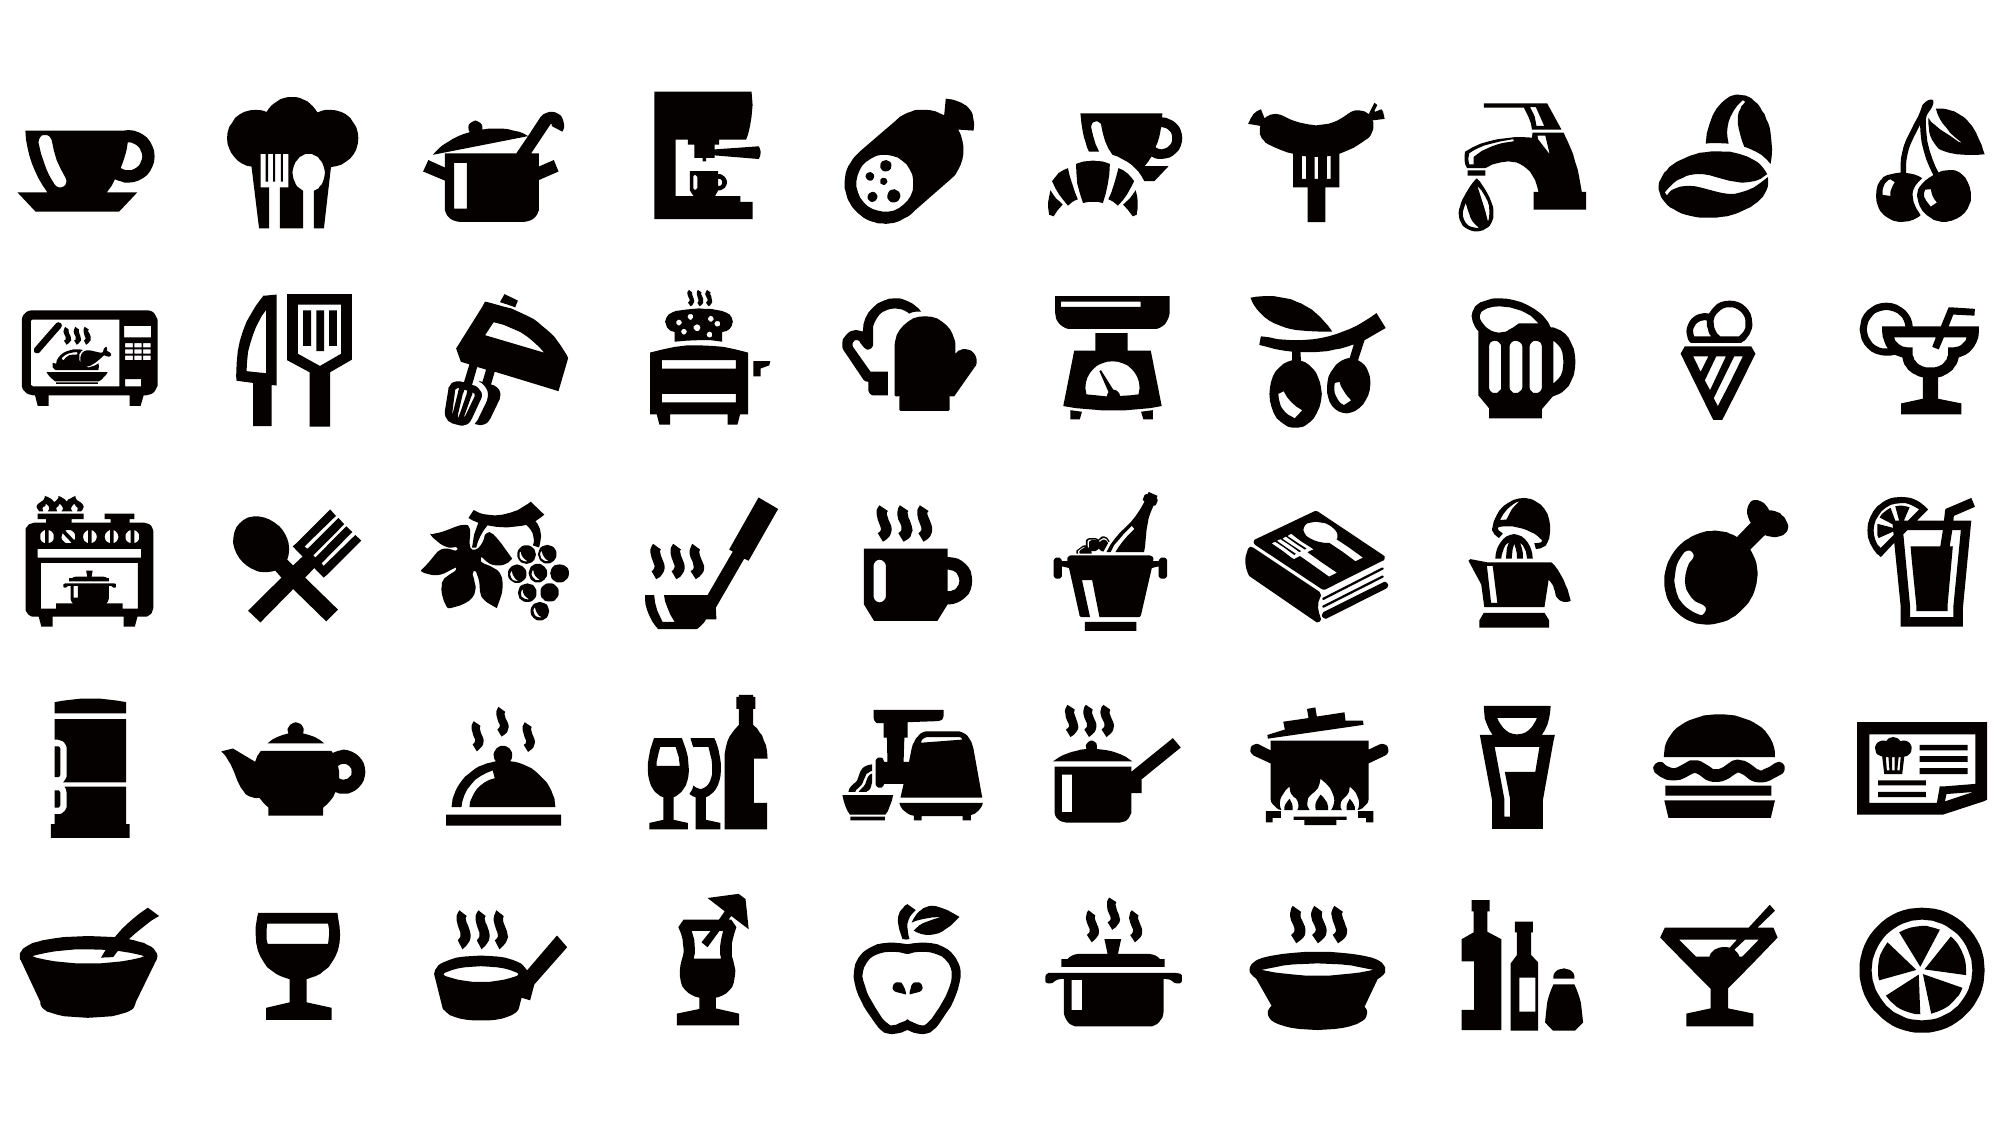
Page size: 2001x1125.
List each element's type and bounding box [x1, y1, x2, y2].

text_box [221, 748, 366, 816]
text_box [1859, 907, 1985, 1033]
text_box [1653, 759, 1785, 783]
text_box [1061, 939, 1165, 967]
text_box [842, 795, 894, 815]
text_box [267, 722, 325, 744]
text_box [696, 289, 704, 307]
text_box [724, 694, 768, 830]
text_box [1331, 905, 1348, 944]
text_box [1123, 190, 1138, 217]
text_box [1259, 313, 1386, 428]
text_box [897, 904, 916, 940]
text_box [471, 721, 484, 752]
text_box [1064, 704, 1079, 738]
text_box [873, 709, 983, 798]
text_box [1054, 738, 1181, 823]
text_box [705, 289, 713, 307]
text_box [530, 601, 550, 621]
text_box [1250, 740, 1389, 823]
text_box [1248, 102, 1385, 223]
text_box [233, 509, 362, 623]
text_box [1859, 302, 1979, 415]
text_box [475, 910, 490, 950]
text_box [850, 816, 885, 821]
text_box [650, 345, 749, 425]
text_box [1107, 897, 1121, 930]
text_box [1075, 160, 1110, 204]
text_box [753, 361, 771, 377]
text_box [863, 548, 973, 621]
text_box [1665, 785, 1772, 796]
text_box [1250, 296, 1333, 332]
text_box [54, 719, 127, 783]
text_box [647, 738, 689, 830]
text_box [1658, 151, 1769, 218]
text_box [446, 814, 562, 826]
text_box [420, 501, 557, 609]
text_box [1100, 704, 1114, 738]
text_box [1680, 346, 1756, 420]
text_box [665, 308, 733, 342]
text_box [1290, 905, 1306, 944]
text_box [1876, 99, 1971, 222]
text_box [1492, 497, 1551, 549]
text_box [1479, 612, 1550, 628]
text_box [1045, 972, 1182, 1027]
text_box [897, 505, 913, 542]
text_box [1495, 534, 1533, 559]
text_box [1085, 910, 1099, 943]
text_box [1311, 905, 1327, 944]
text_box [550, 564, 569, 583]
text_box [1048, 190, 1063, 217]
text_box [848, 764, 873, 792]
text_box [899, 802, 983, 821]
text_box [853, 942, 961, 1035]
text_box [1106, 491, 1158, 553]
text_box [36, 495, 84, 512]
text_box [1857, 722, 1988, 815]
text_box [1253, 511, 1385, 590]
text_box [1471, 298, 1576, 419]
text_box [1479, 705, 1555, 829]
text_box [689, 738, 721, 830]
text_box [917, 505, 933, 542]
text_box [1483, 103, 1562, 130]
text_box [1510, 921, 1539, 1031]
text_box [423, 111, 565, 222]
text_box [19, 907, 160, 1018]
text_box [844, 98, 975, 224]
text_box [17, 130, 155, 212]
text_box [1245, 546, 1389, 623]
text_box [496, 706, 509, 737]
text_box [676, 893, 749, 1026]
text_box [54, 698, 127, 714]
text_box [1928, 108, 1985, 155]
text_box [1553, 968, 1575, 979]
text_box [1055, 296, 1170, 420]
text_box [1660, 904, 1778, 1027]
text_box [1053, 740, 1133, 762]
text_box [434, 935, 568, 1021]
text_box [25, 513, 154, 627]
text_box [227, 97, 359, 229]
text_box [255, 912, 341, 1020]
text_box [1686, 300, 1753, 343]
text_box [1664, 500, 1789, 625]
text_box [911, 905, 960, 935]
text_box [1705, 94, 1773, 164]
text_box [894, 316, 977, 411]
text_box [654, 91, 761, 220]
text_box [1545, 984, 1584, 1031]
text_box [1076, 536, 1110, 554]
text_box [1249, 951, 1386, 1031]
text_box [444, 301, 569, 426]
text_box [451, 745, 556, 808]
text_box [876, 505, 892, 542]
text_box [1080, 113, 1183, 182]
text_box [493, 910, 509, 950]
text_box [21, 310, 158, 406]
text_box [687, 289, 695, 307]
text_box [522, 722, 535, 752]
text_box [1461, 900, 1502, 1031]
text_box [1458, 178, 1494, 232]
text_box [50, 786, 130, 838]
text_box [287, 294, 352, 427]
text_box [456, 910, 471, 950]
text_box [842, 298, 922, 396]
text_box [1052, 168, 1078, 206]
text_box [1464, 132, 1587, 210]
text_box [1468, 559, 1571, 608]
text_box [236, 294, 277, 427]
text_box [1129, 910, 1143, 943]
text_box [1867, 496, 1975, 627]
text_box [1663, 714, 1775, 758]
text_box [540, 583, 559, 602]
text_box [1108, 168, 1135, 206]
text_box [1293, 816, 1347, 826]
text_box [1267, 707, 1364, 739]
text_box [1053, 555, 1168, 618]
text_box [645, 497, 779, 630]
text_box [499, 294, 518, 308]
text_box [1083, 704, 1097, 738]
text_box [1664, 800, 1775, 818]
text_box [1084, 621, 1137, 631]
